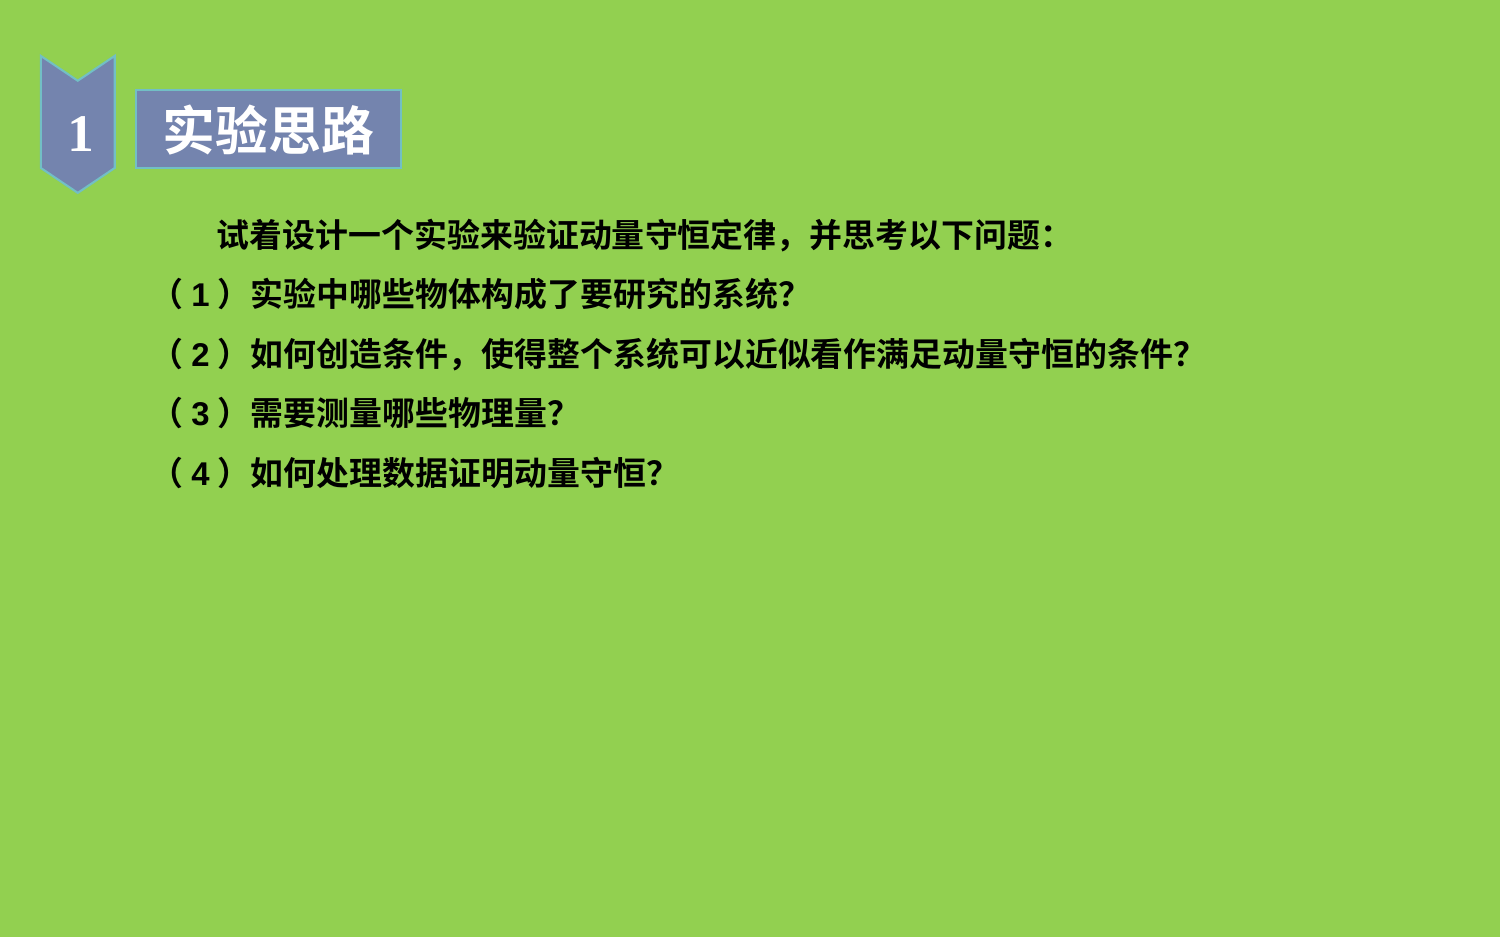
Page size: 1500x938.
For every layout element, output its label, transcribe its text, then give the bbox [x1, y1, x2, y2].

text_box 试着设计一个实验来验证动量守恒定律，并思考以下问题： （1）实验中哪些物体构成了要研究的系统？ （2）如何创造条件，使得整个系统可以近似看作满足动量守恒的条件？ （3）需要测量哪些物理量？ （4）如何处理数据证明动量守恒？ [135, 187, 1355, 515]
text_box 实验思路 [135, 90, 401, 169]
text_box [40, 55, 115, 194]
